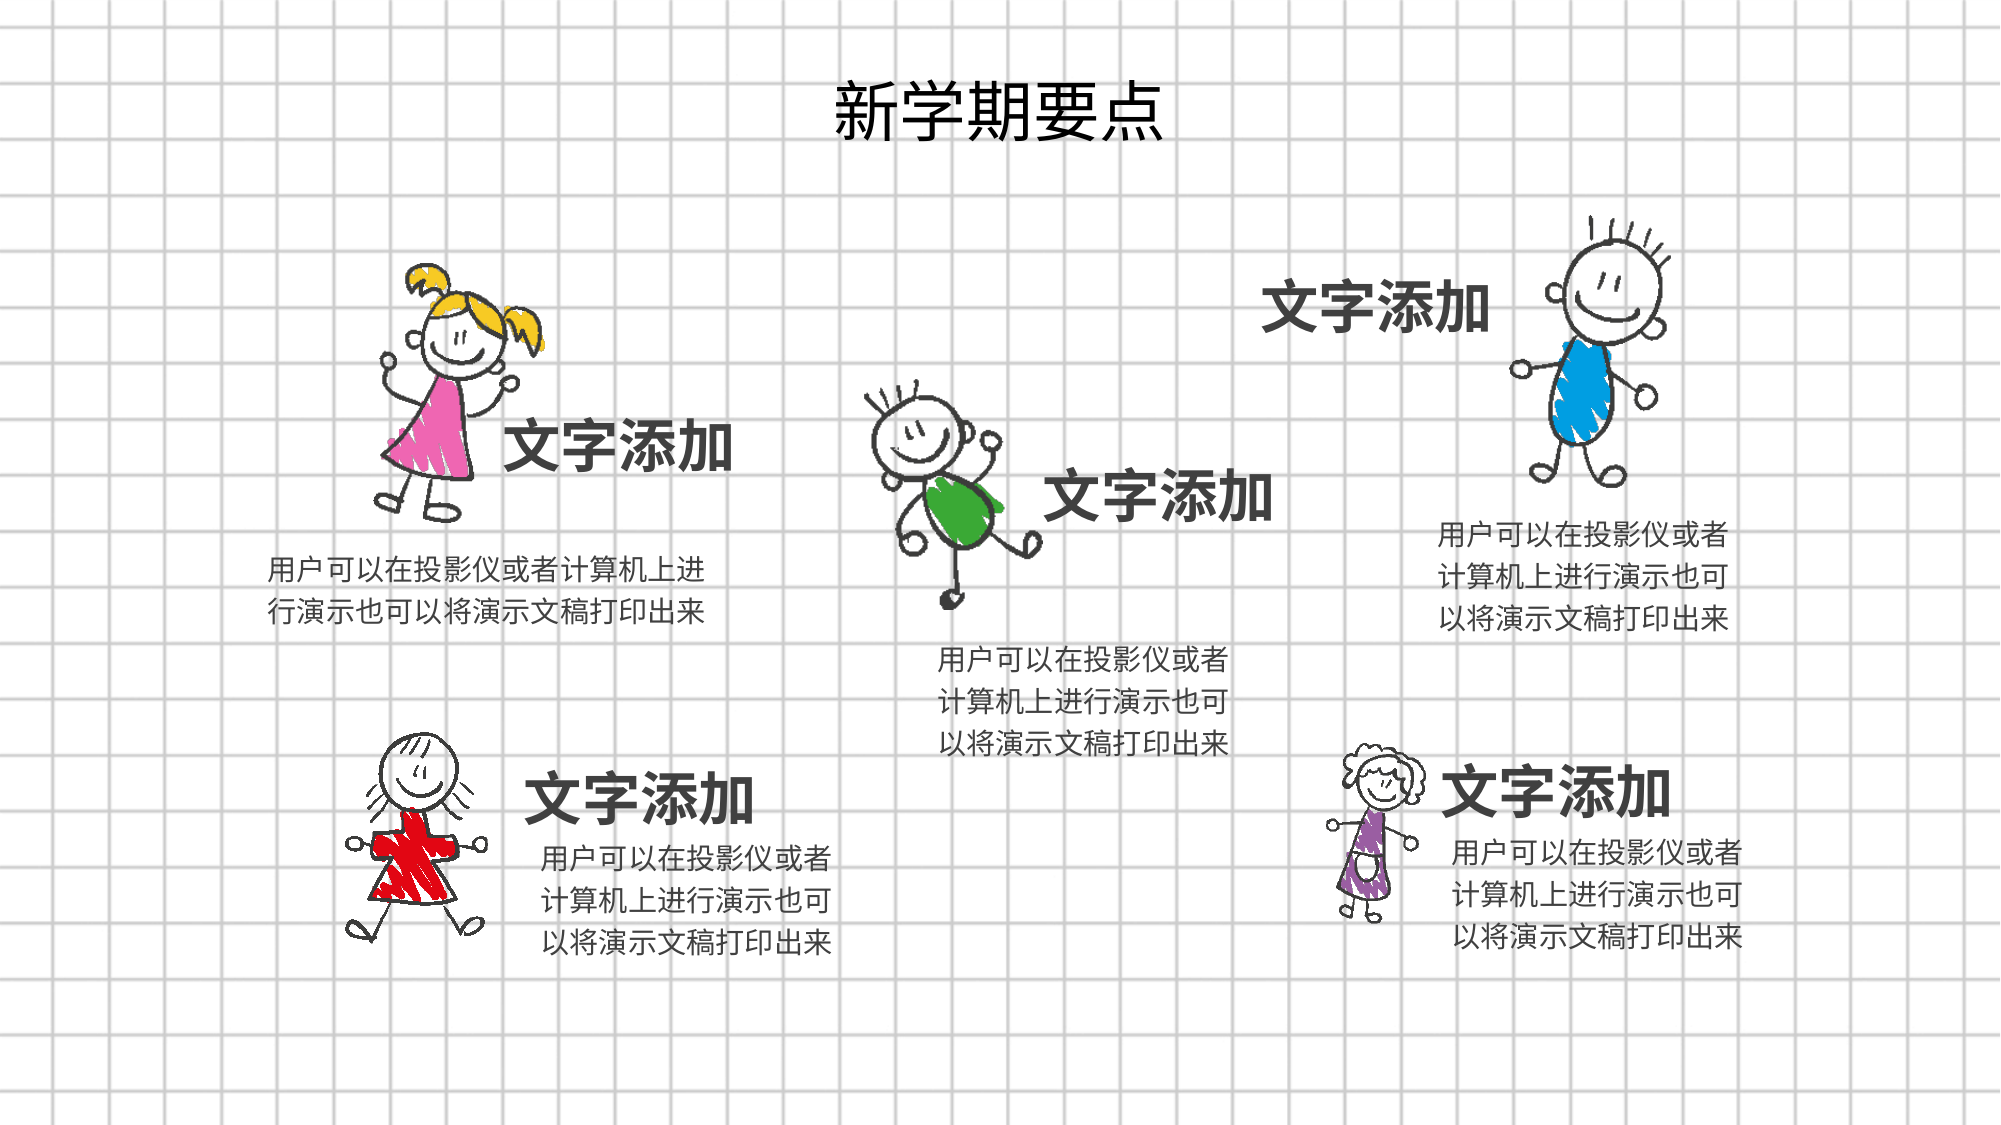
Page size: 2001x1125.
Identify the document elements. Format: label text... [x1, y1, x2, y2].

text_box 文字添加 [546, 388, 784, 487]
text_box 用户可以在投影仪或者计算机上进行演示也可以将演示文稿打印出来 [252, 537, 723, 636]
text_box 文字添加 [1426, 733, 1722, 833]
text_box 文字添加 [1043, 438, 1324, 537]
text_box 用户可以在投影仪或者计算机上进行演示也可以将演示文稿打印出来 [525, 826, 862, 967]
text_box 文字添加 [509, 740, 805, 840]
text_box 用户可以在投影仪或者计算机上进行演示也可以将演示文稿打印出来 [922, 627, 1259, 768]
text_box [595, 62, 1405, 209]
text_box 用户可以在投影仪或者计算机上进行演示也可以将演示文稿打印出来 [1422, 501, 1759, 643]
text_box 文字添加 [1245, 249, 1509, 349]
text_box 用户可以在投影仪或者计算机上进行演示也可以将演示文稿打印出来 [1436, 819, 1773, 961]
picture [0, 0, 2001, 1125]
